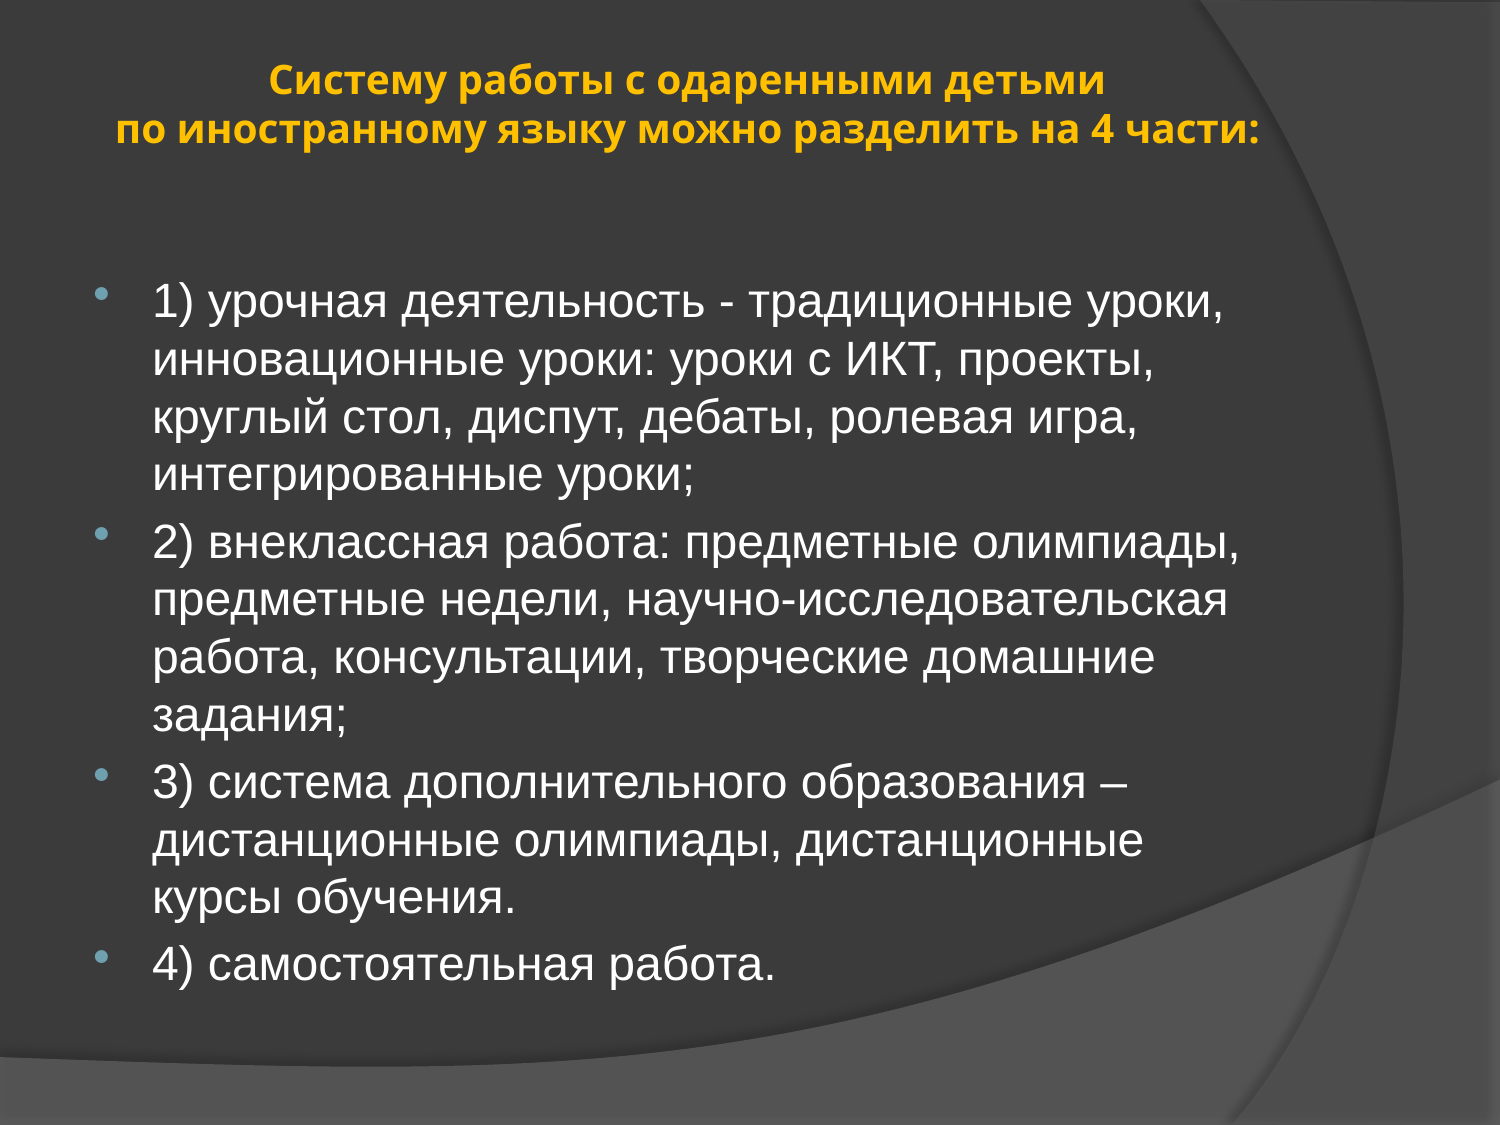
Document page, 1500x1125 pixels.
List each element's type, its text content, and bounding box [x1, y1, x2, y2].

title Систему работы с одаренными детьми по иностранному языку можно разделить на 4 части: [75, 45, 1300, 233]
list 1) урочная деятельность - традиционные уроки, инновационные уроки: уроки с ИКТ, проекты, круглый стол, диспут, дебаты, ролевая игра, интегрированные уроки; 2) внеклассная работа: предметные олимпиады, предметные недели, научно-исследовательская работа, консультации, творческие домашние задания; 3) система дополнительного образования – дистанционные олимпиады, дистанционные курсы обучения. 4) самостоятельная работа. [75, 262, 1300, 1005]
